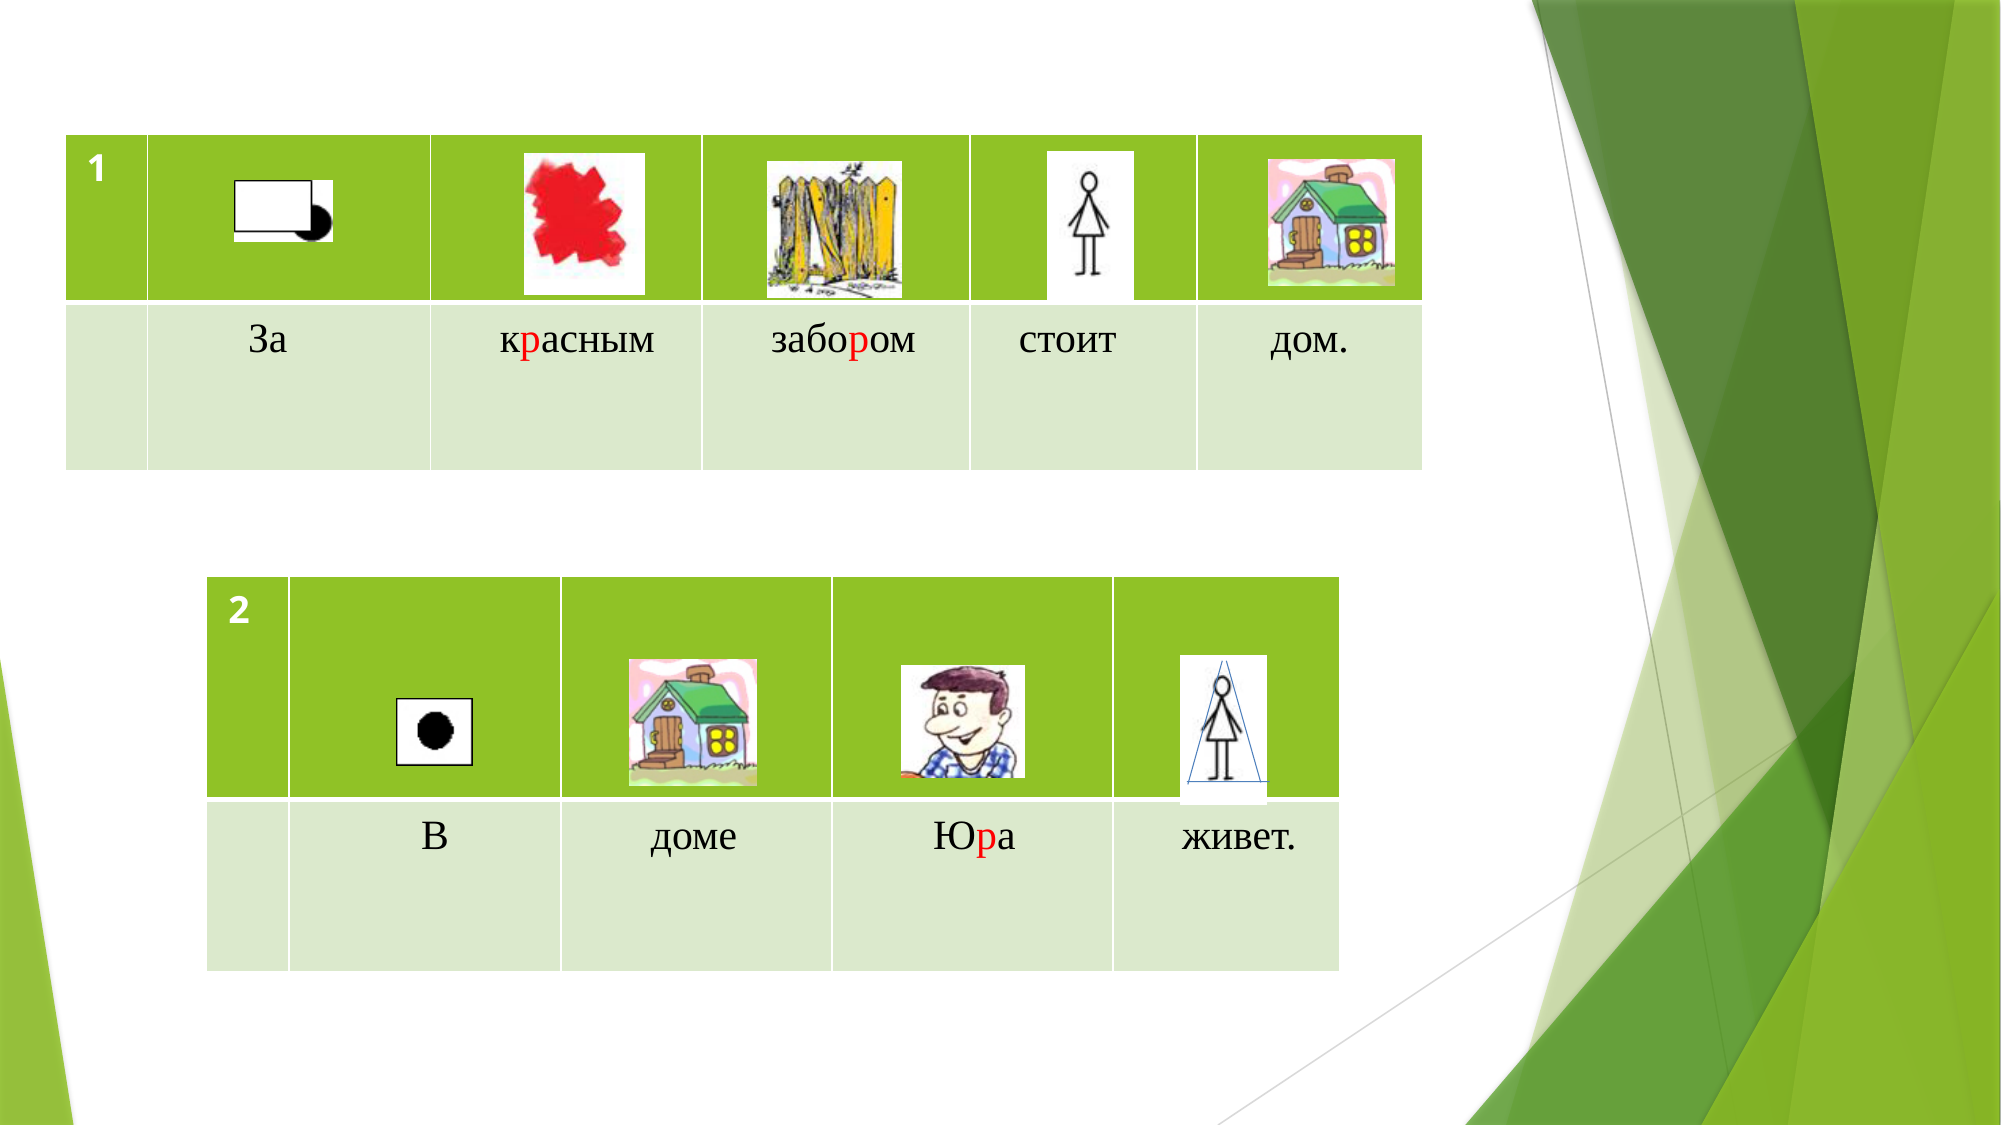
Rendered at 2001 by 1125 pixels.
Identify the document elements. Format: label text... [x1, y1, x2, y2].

table_cell дом. [1198, 305, 1422, 470]
table_cell забором [703, 305, 969, 470]
table_header [431, 135, 701, 300]
table_cell [66, 305, 147, 470]
picture [523, 153, 646, 295]
table_cell доме [562, 802, 831, 971]
table_header [1114, 577, 1339, 797]
table_header [562, 577, 831, 797]
picture [233, 180, 334, 243]
table_header [1198, 135, 1422, 300]
picture [629, 658, 757, 787]
picture [395, 698, 474, 767]
table_cell За [148, 305, 430, 470]
table_cell [207, 802, 288, 971]
picture [900, 664, 1025, 779]
table_header [148, 135, 430, 300]
picture [767, 161, 903, 299]
picture [1180, 655, 1268, 805]
table_cell красным [431, 305, 701, 470]
table_cell В [290, 802, 560, 971]
table_cell живет. [1114, 802, 1339, 971]
picture [1267, 158, 1396, 287]
table_header [833, 577, 1112, 797]
picture [1046, 151, 1134, 301]
table_header [971, 135, 1196, 300]
table_header [290, 577, 560, 797]
table_cell стоит [971, 305, 1196, 470]
table_header [703, 135, 969, 300]
table_cell Юра [833, 802, 1112, 971]
table_header 1 [66, 135, 147, 300]
table_header 2 [207, 577, 288, 797]
